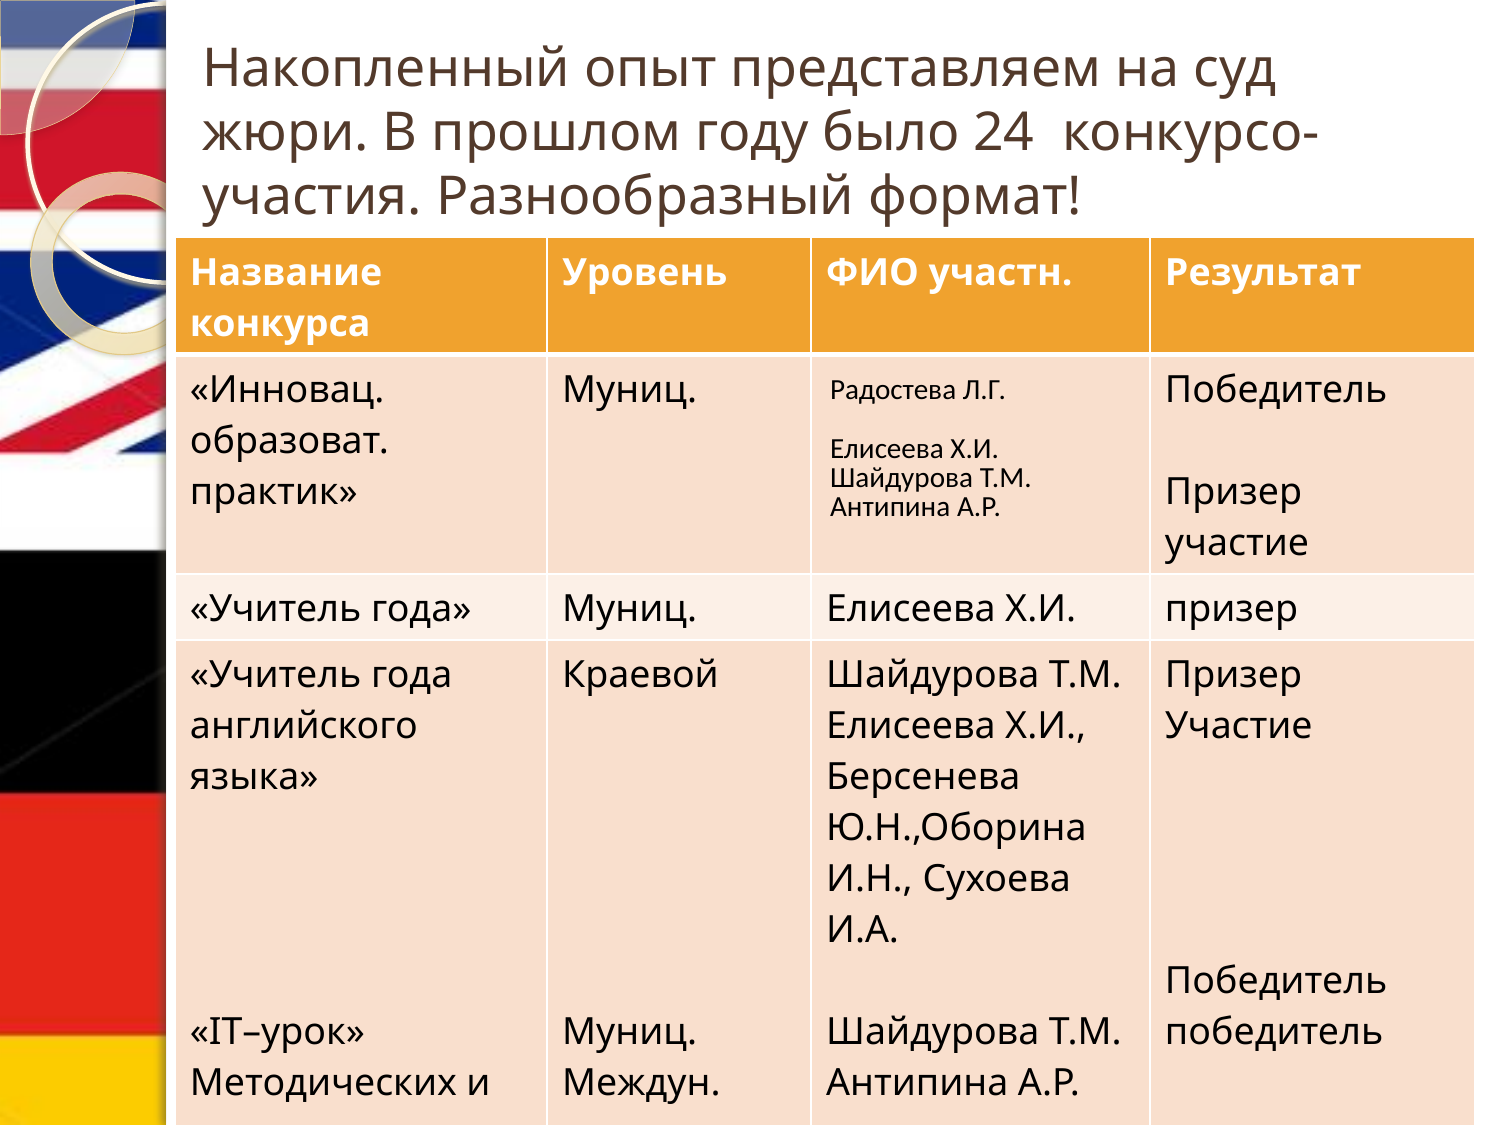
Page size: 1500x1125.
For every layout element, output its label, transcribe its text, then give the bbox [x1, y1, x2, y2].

table_cell «Учитель года английского языка» «IT–урок» Методических и дидактических разработок «Сокровищница России» [176, 641, 546, 1125]
picture [0, 134, 166, 1125]
table_cell «Учитель года» [176, 575, 546, 639]
table_header ФИО участн. [812, 238, 1149, 352]
table_header Результат [1151, 238, 1474, 352]
table_cell «Инновац. образоват. практик» [176, 357, 546, 573]
picture [33, 13, 159, 207]
table_cell Шайдурова Т.М. Елисеева Х.И., Берсенева Ю.Н.,Оборина И.Н., Сухоева И.А. Шайдурова Т.М. Антипина А.Р. [812, 641, 1149, 1125]
table_cell Муниц. [548, 575, 810, 639]
table_cell Муниц. [548, 357, 810, 573]
table_header Название конкурса [176, 238, 546, 352]
table_cell призер [1151, 575, 1474, 639]
table_cell Призер Участие Победитель победитель [1151, 641, 1474, 1125]
table_cell Радостева Л.Г. Елисеева Х.И. Шайдурова Т.М. Антипина А.Р. [812, 357, 1149, 573]
table_cell Елисеева Х.И. [812, 575, 1149, 639]
picture [53, 241, 159, 332]
table_cell Победитель Призер участие [1151, 357, 1474, 573]
table_header Уровень [548, 238, 810, 352]
picture [136, 0, 162, 4]
picture [62, 195, 159, 280]
title Накопленный опыт представляем на суд жюри. В прошлом году было 24 конкурсо-участия. Разнообразный формат! [187, 24, 1466, 233]
table_cell Краевой Муниц. Междун. [548, 641, 810, 1125]
